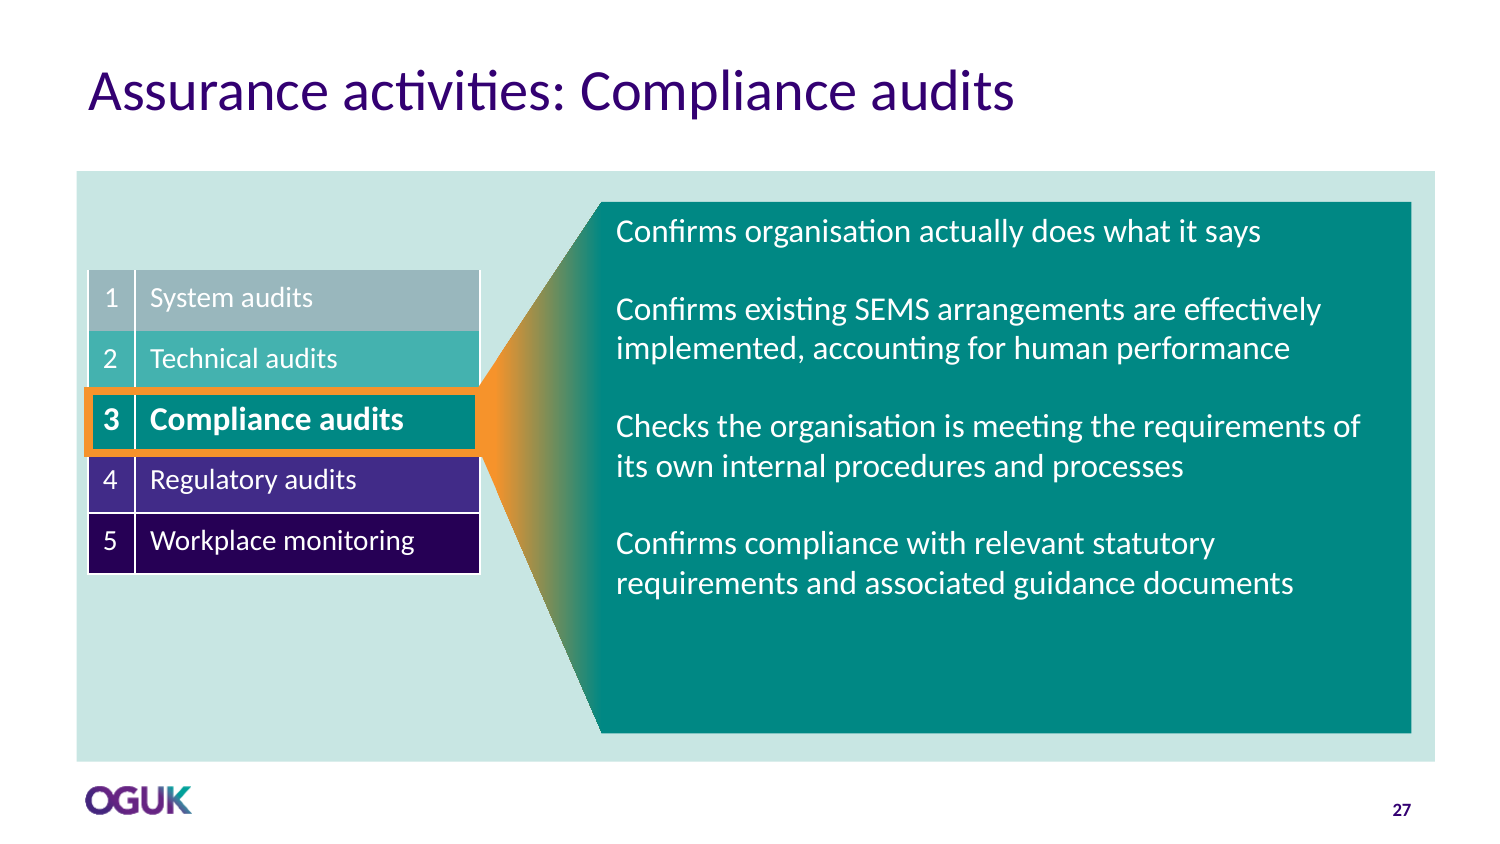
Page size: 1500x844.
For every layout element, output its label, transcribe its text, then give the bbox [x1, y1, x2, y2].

text_box [476, 198, 604, 734]
table_cell Workplace monitoring [136, 514, 479, 573]
table_cell 5 [89, 514, 134, 573]
table_cell Technical audits [136, 331, 479, 390]
table_cell Regulatory audits [136, 454, 479, 512]
table_header System audits [136, 270, 479, 331]
picture [76, 778, 200, 822]
slide_number 27 [1352, 800, 1412, 818]
table_cell 4 [89, 454, 134, 512]
table_header 1 [89, 270, 134, 331]
title Assurance activities: Compliance audits [88, 38, 1412, 145]
table_cell 2 [89, 331, 134, 390]
text_box [88, 390, 480, 454]
text_box [76, 170, 1436, 763]
text_box Confirms organisation actually does what it says Confirms existing SEMS arrangements are effectively implemented, accounting for human performance Checks the organisation is meeting the requirements of its own internal procedures and processes Confirms compliance with relevant statutory requirements and associated guidance documents [604, 201, 1412, 734]
